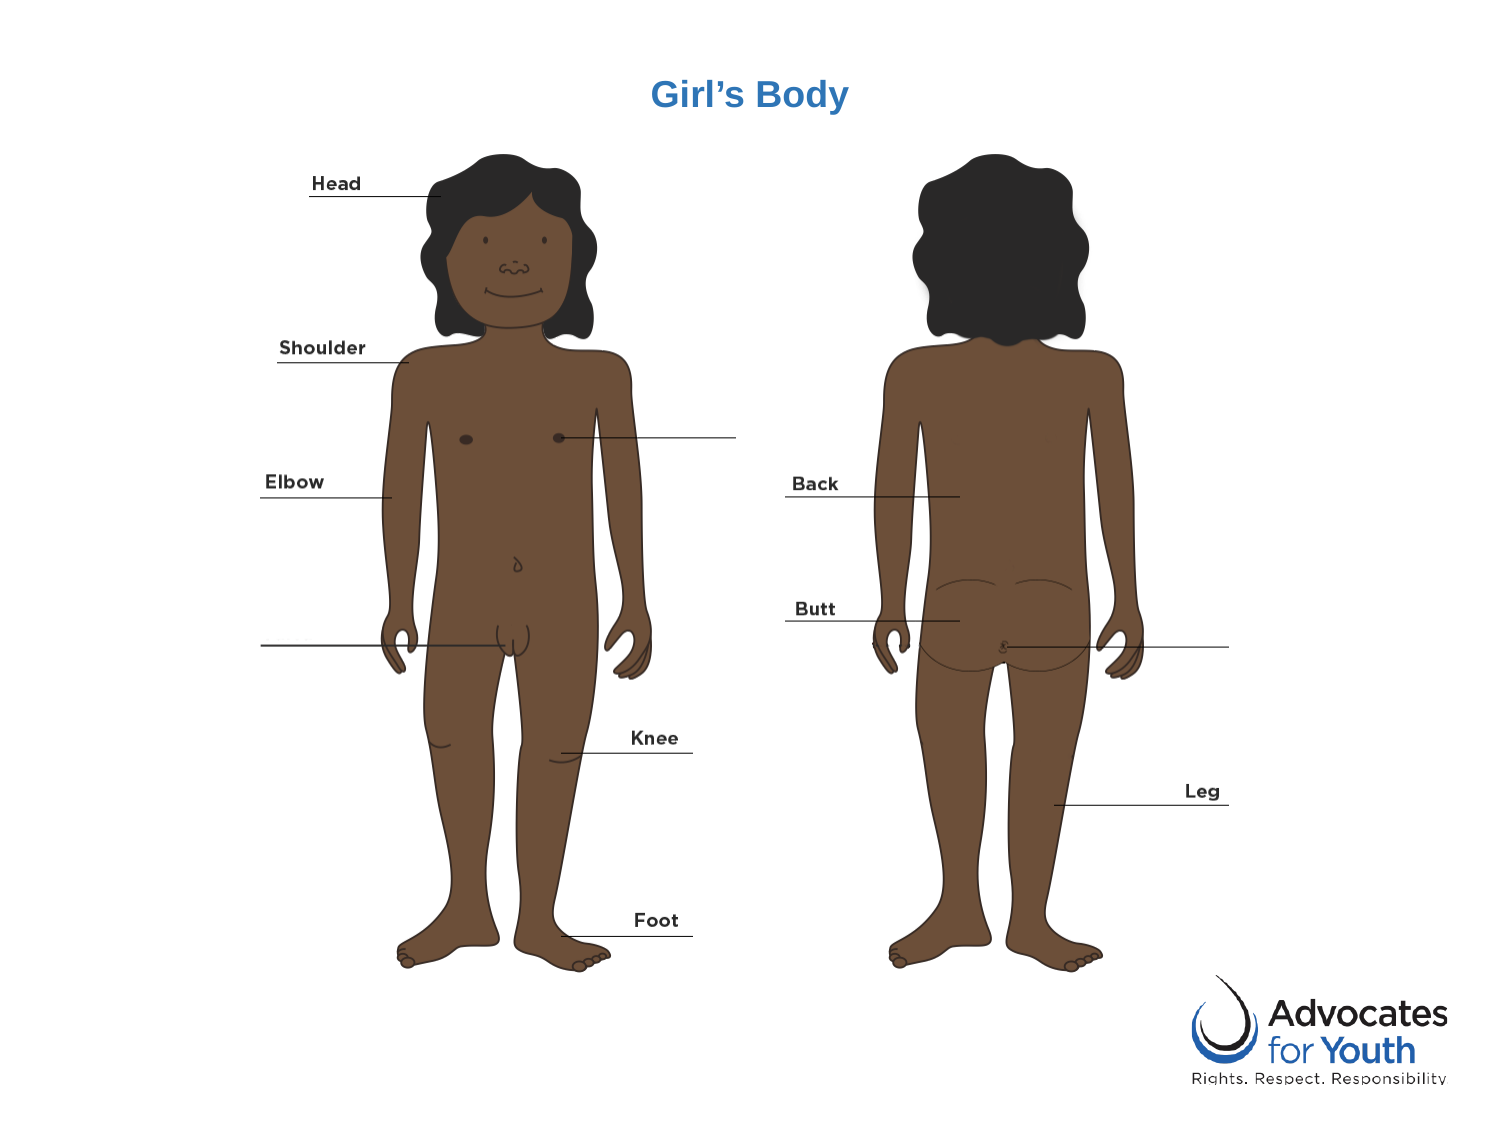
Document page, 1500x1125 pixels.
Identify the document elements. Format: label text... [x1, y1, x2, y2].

text_box Girl’s Body [187, 62, 1313, 123]
picture [255, 112, 1448, 1085]
